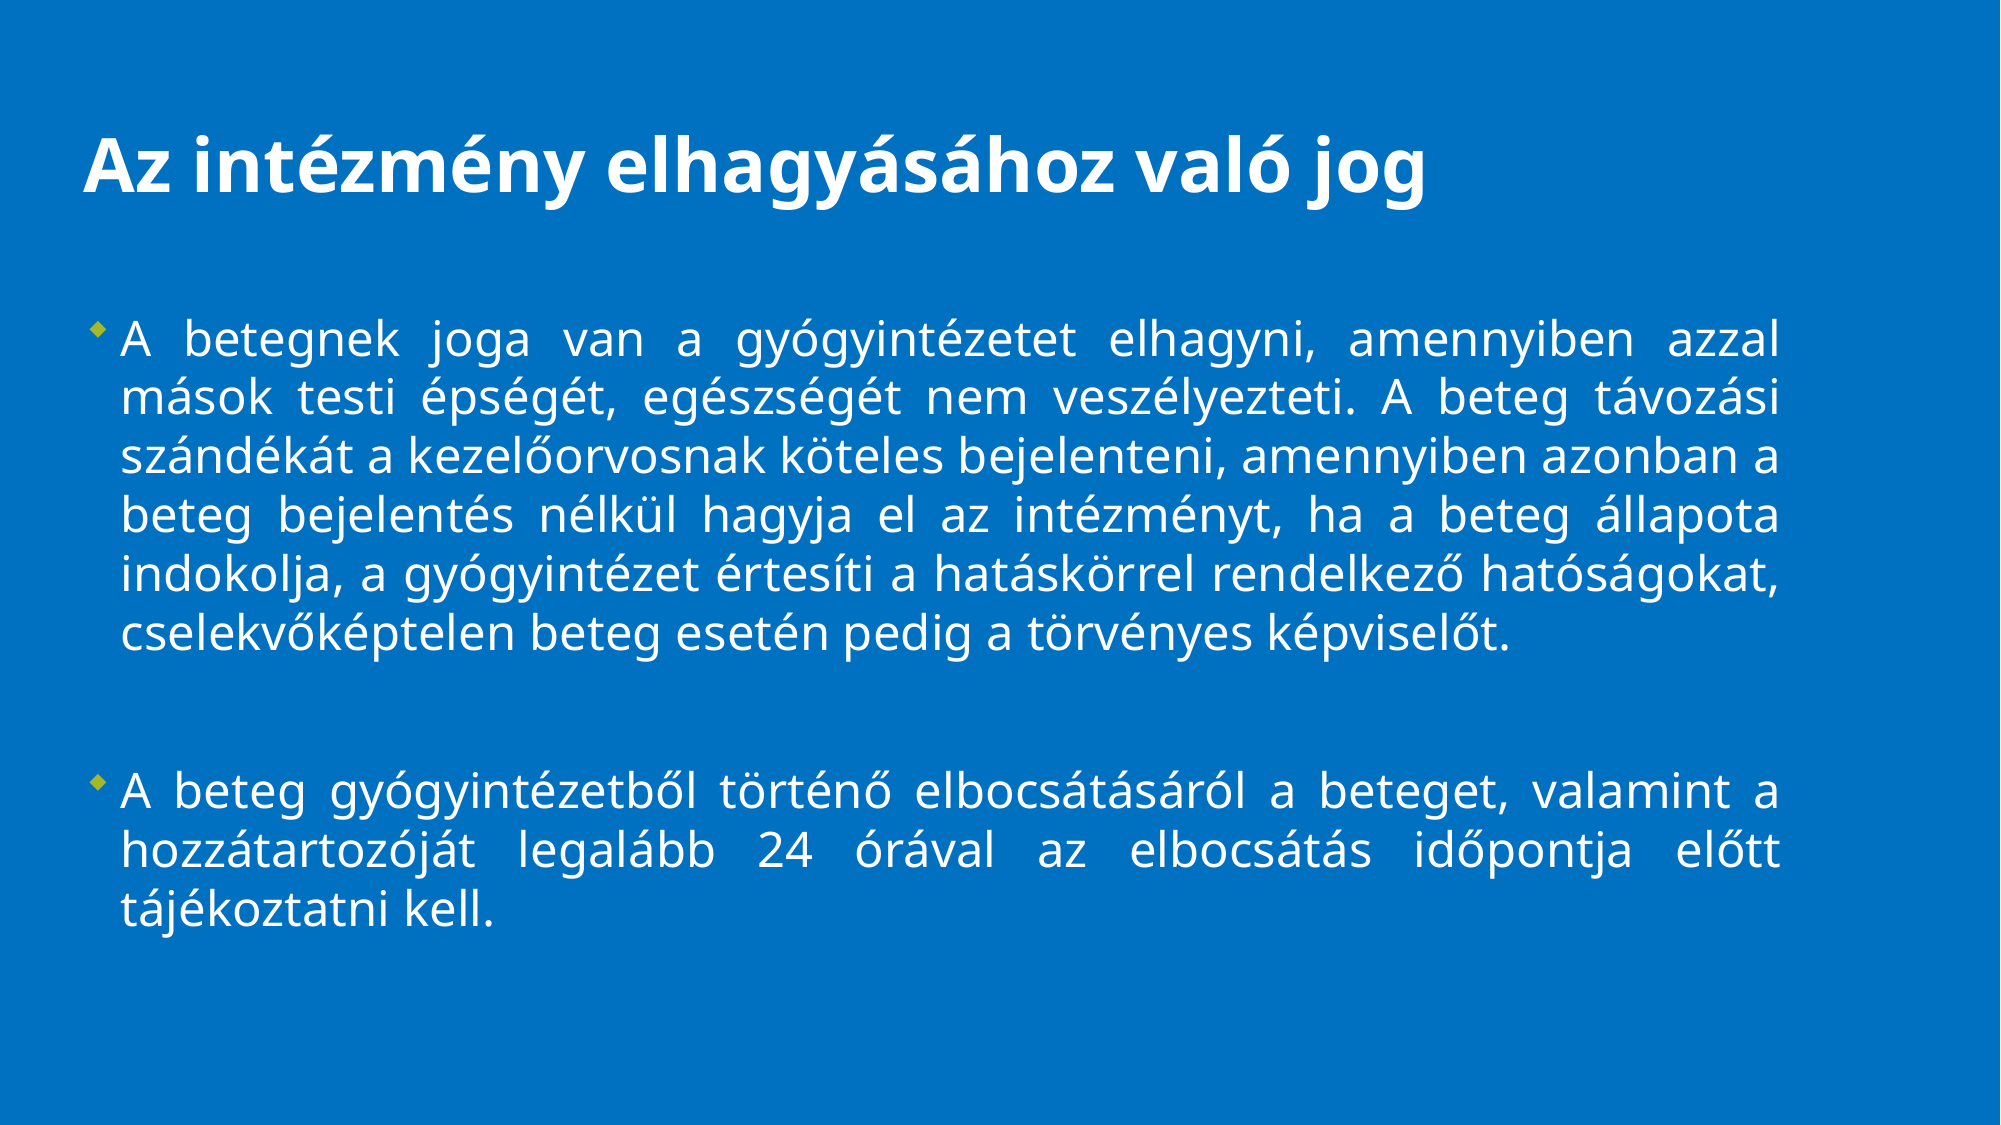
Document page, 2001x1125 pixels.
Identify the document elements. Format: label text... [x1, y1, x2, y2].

title Az intézmény elhagyásához való jog [68, 59, 1799, 278]
list A betegnek joga van a gyógyintézetet elhagyni, amennyiben azzal mások testi épségét, egészségét nem veszélyezteti. A beteg távozási szándékát a kezelőorvosnak köteles bejelenteni, amennyiben azonban a beteg bejelentés nélkül hagyja el az intézményt, ha a beteg állapota indokolja, a gyógyintézet értesíti a hatáskörrel rendelkező hatóságokat, cselekvőképtelen beteg esetén pedig a törvényes képviselőt. A beteg gyógyintézetből történő elbocsátásáról a beteget, valamint a hozzátartozóját legalább 24 órával az elbocsátás időpontja előtt tájékoztatni kell. [68, 299, 1799, 990]
